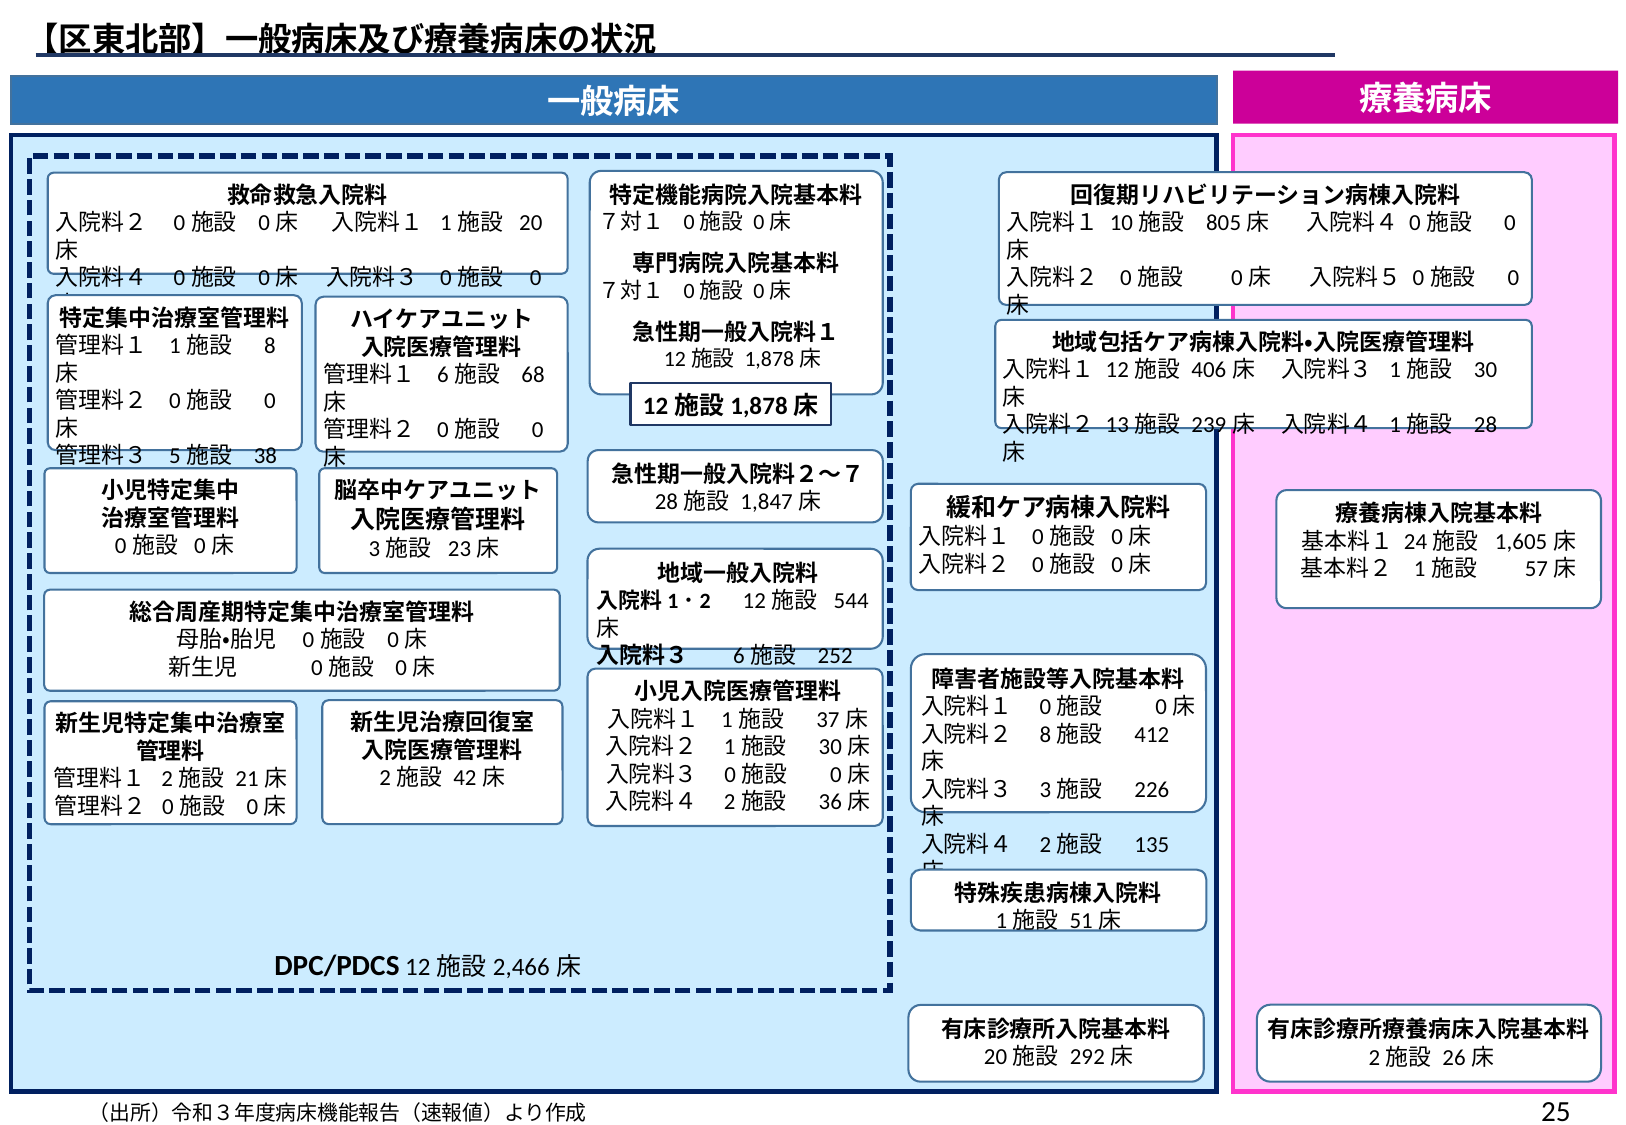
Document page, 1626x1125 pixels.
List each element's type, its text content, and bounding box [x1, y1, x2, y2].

text_box 特殊疾患病棟入院料 1施設 51床 [909, 868, 1208, 932]
text_box 療養病棟入院基本料 基本料１ 24施設 1,605床 基本料２ 1施設 57床 [1275, 489, 1603, 610]
text_box 有床診療所入院基本料 20施設 292床 [907, 1003, 1205, 1083]
text_box [29, 155, 891, 992]
text_box [10, 134, 1218, 1093]
text_box 緩和ケア病棟入院料 入院料１ 0施設 0床 入院料２ 0施設 0床 [909, 482, 1208, 592]
text_box 小児入院医療管理料 入院料１ 1施設 37床 入院料２ 1施設 30床 入院料３ 0施設 0床 入院料４ 2施設 36床 [586, 667, 884, 828]
slide_number 24 [1219, 1080, 1586, 1125]
text_box 療養病床 [1232, 70, 1619, 125]
text_box 急性期一般入院料２～７ 28施設 1,847床 [586, 449, 884, 524]
text_box 障害者施設等入院基本料 入院料１ 0施設 0床 入院料２ 8施設 412床 入院料３ 3施設 226床 入院料４ 2施設 135床 [909, 653, 1208, 814]
text_box 回復期リハビリテーション病棟入院料 入院料１ 10施設 805床 入院料４ 0施設 0床 入院料２ 0施設 0床 入院料５ 0施設 0床 入院料３ 4施設 148床 入院料６ 1施設 42床 [997, 171, 1533, 306]
text_box DPC/PDCS 12施設2,466床 [259, 939, 661, 989]
text_box 一般病床 [10, 75, 1218, 125]
text_box 地域包括ケア病棟入院料・入院医療管理料 入院料１ 12施設 406床 入院料３ 1施設 30床 入院料２ 13施設 239床 入院料４ 1施設 28床 [994, 318, 1533, 430]
text_box 【区東北部】一般病床及び療養病床の状況 [11, 10, 1615, 66]
text_box 有床診療所療養病床入院基本料 2施設 26床 [1255, 1003, 1603, 1083]
text_box 12施設1,878床 [630, 383, 832, 426]
text_box （出所）令和３年度病床機能報告（速報値）より作成 [74, 1092, 687, 1125]
text_box [1232, 134, 1616, 1093]
